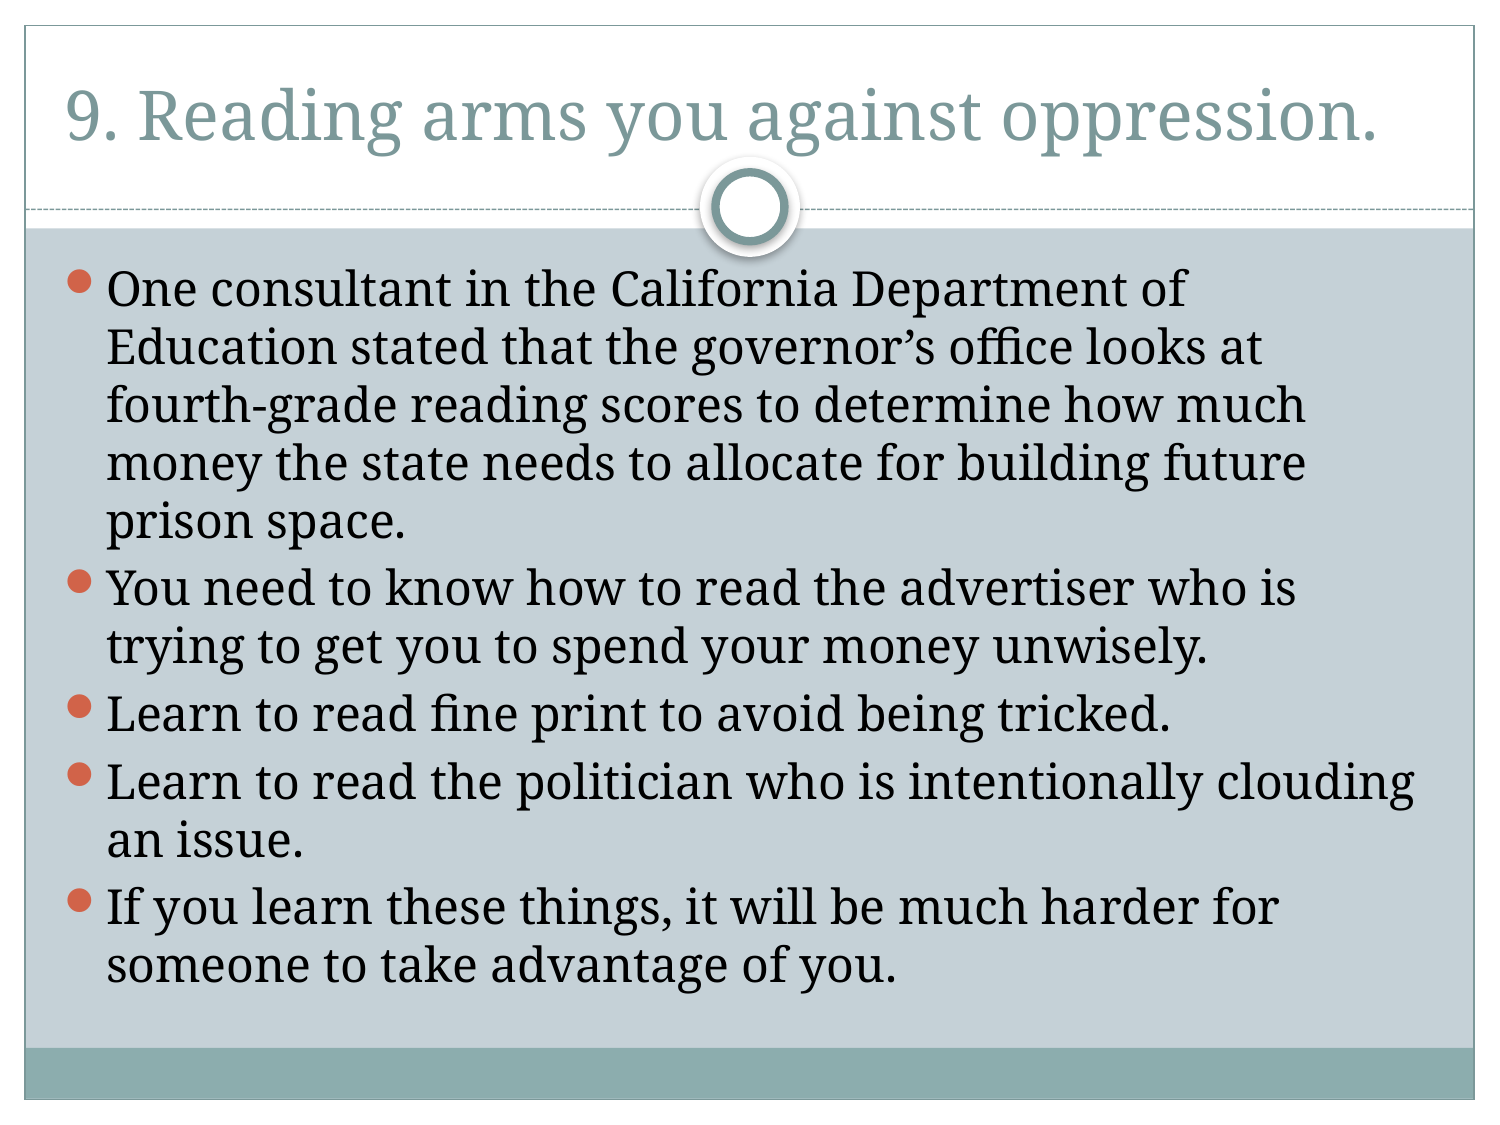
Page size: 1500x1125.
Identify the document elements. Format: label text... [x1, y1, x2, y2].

title 9. Reading arms you against oppression. [49, 37, 1450, 162]
list One consultant in the California Department of Education stated that the governor’s office looks at fourth-grade reading scores to determine how much money the state needs to allocate for building future prison space. You need to know how to read the advertiser who is trying to get you to spend your money unwisely. Learn to read fine print to avoid being tricked. Learn to read the politician who is intentionally clouding an issue. If you learn these things, it will be much harder for someone to take advantage of you. [49, 250, 1445, 1001]
